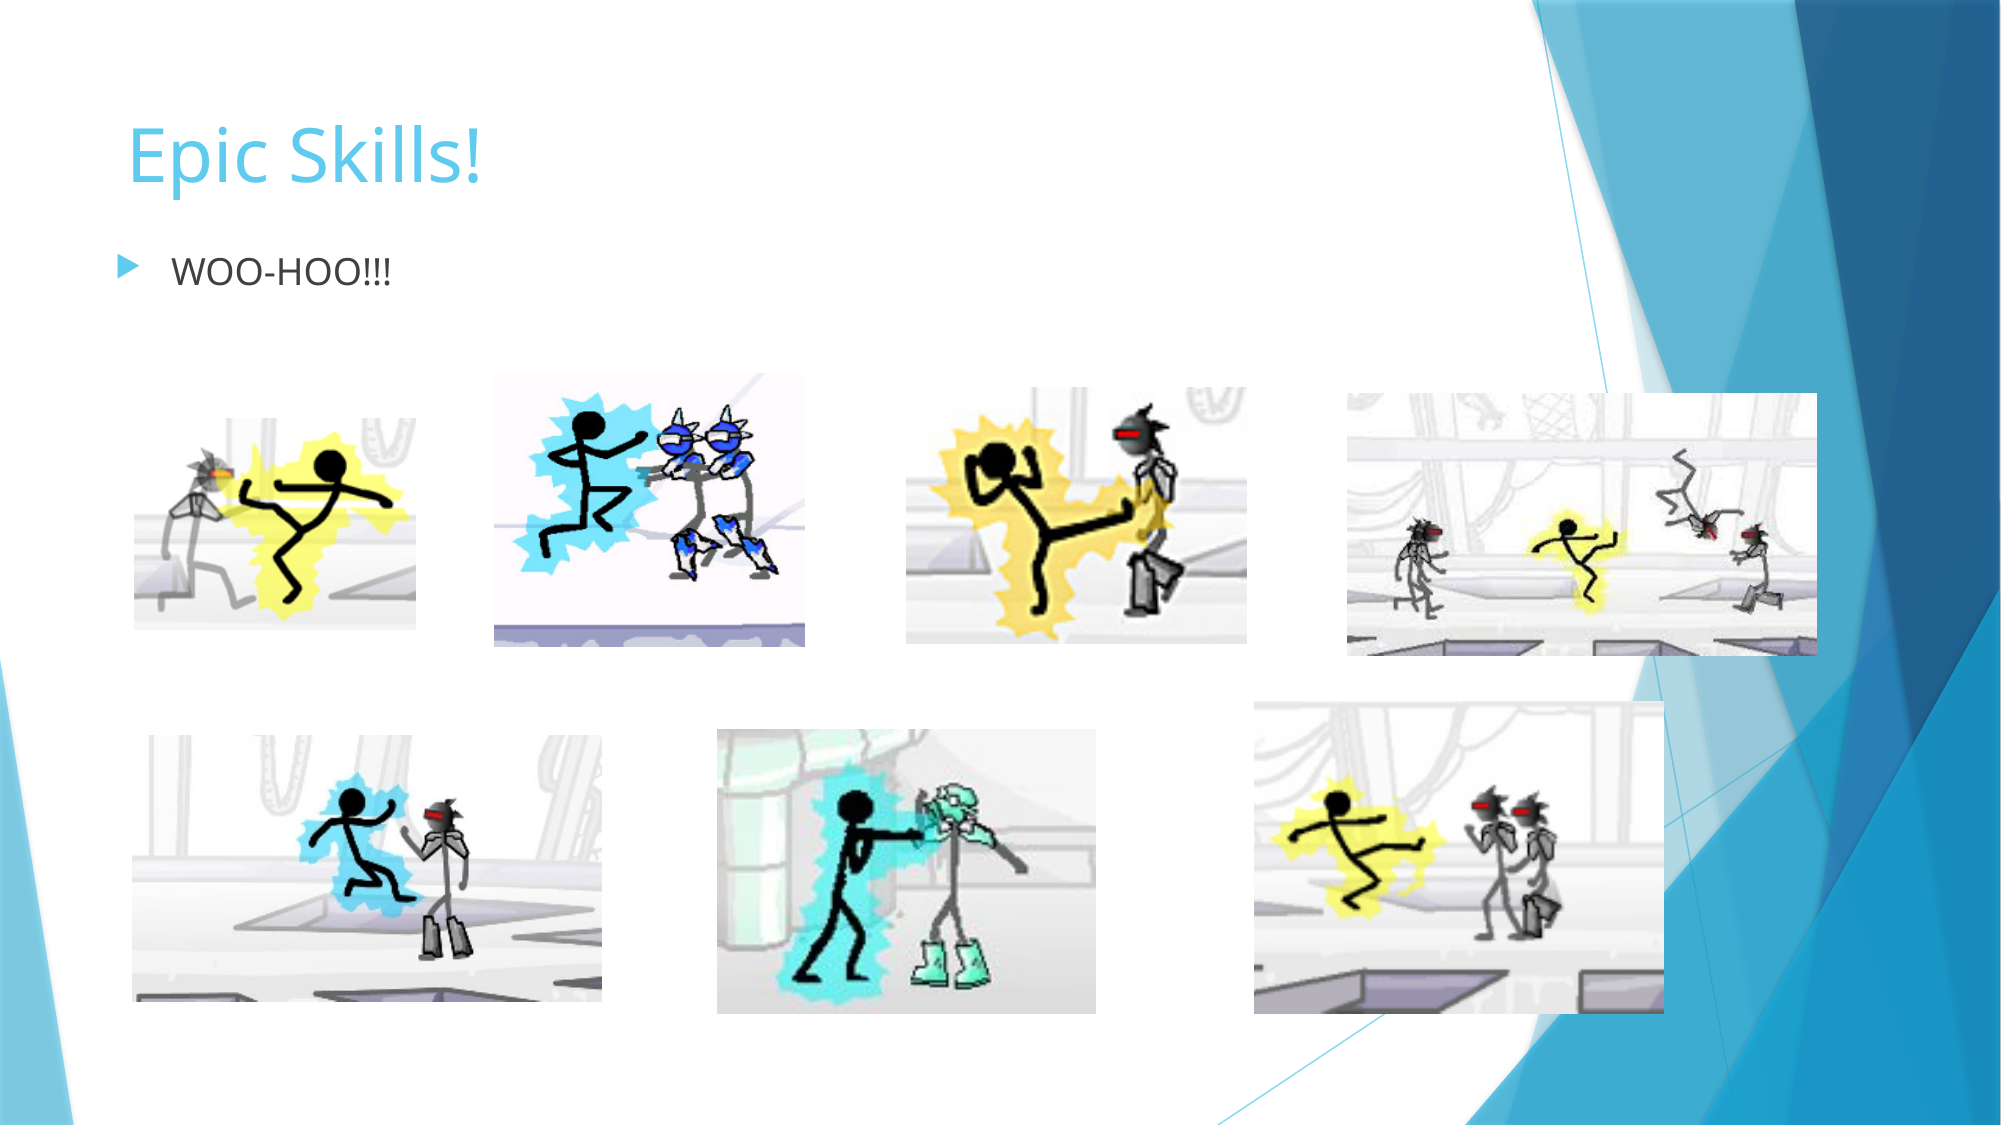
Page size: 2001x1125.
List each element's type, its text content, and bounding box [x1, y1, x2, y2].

list WOO-HOO!!! [99, 240, 1510, 915]
picture [1253, 700, 1664, 1014]
picture [493, 373, 806, 647]
picture [131, 735, 602, 1003]
picture [1347, 392, 1818, 657]
title Epic Skills! [111, 99, 1522, 207]
picture [905, 387, 1247, 644]
picture [716, 729, 1096, 1014]
picture [134, 418, 417, 631]
